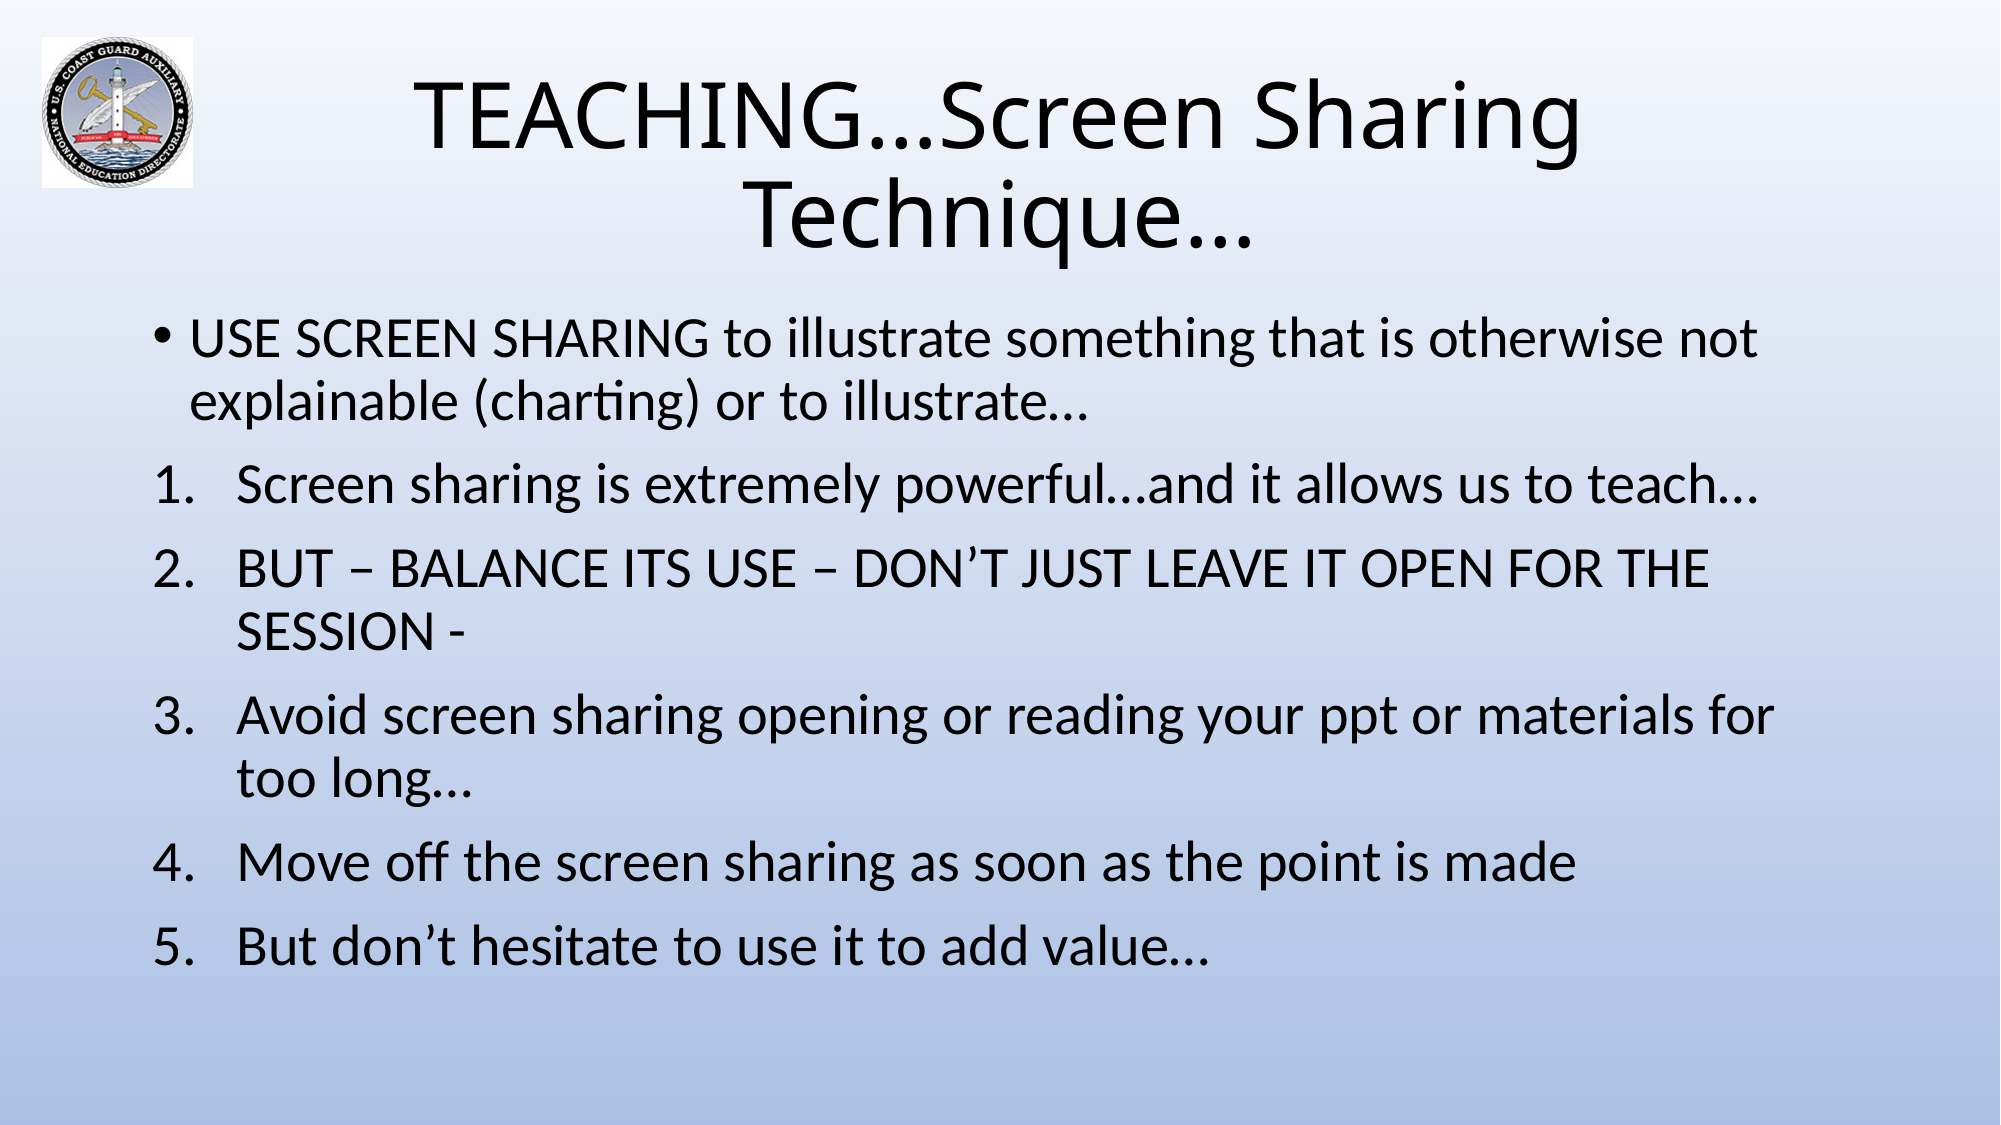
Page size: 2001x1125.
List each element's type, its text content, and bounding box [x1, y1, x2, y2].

list USE SCREEN SHARING to illustrate something that is otherwise not explainable (charting) or to illustrate… Screen sharing is extremely powerful…and it allows us to teach… BUT – BALANCE ITS USE – DON’T JUST LEAVE IT OPEN FOR THE SESSION - Avoid screen sharing opening or reading your ppt or materials for too long… Move off the screen sharing as soon as the point is made But don’t hesitate to use it to add value… [137, 299, 1863, 1014]
title TEACHING…Screen Sharing Technique… [137, 59, 1863, 278]
picture [42, 37, 193, 188]
